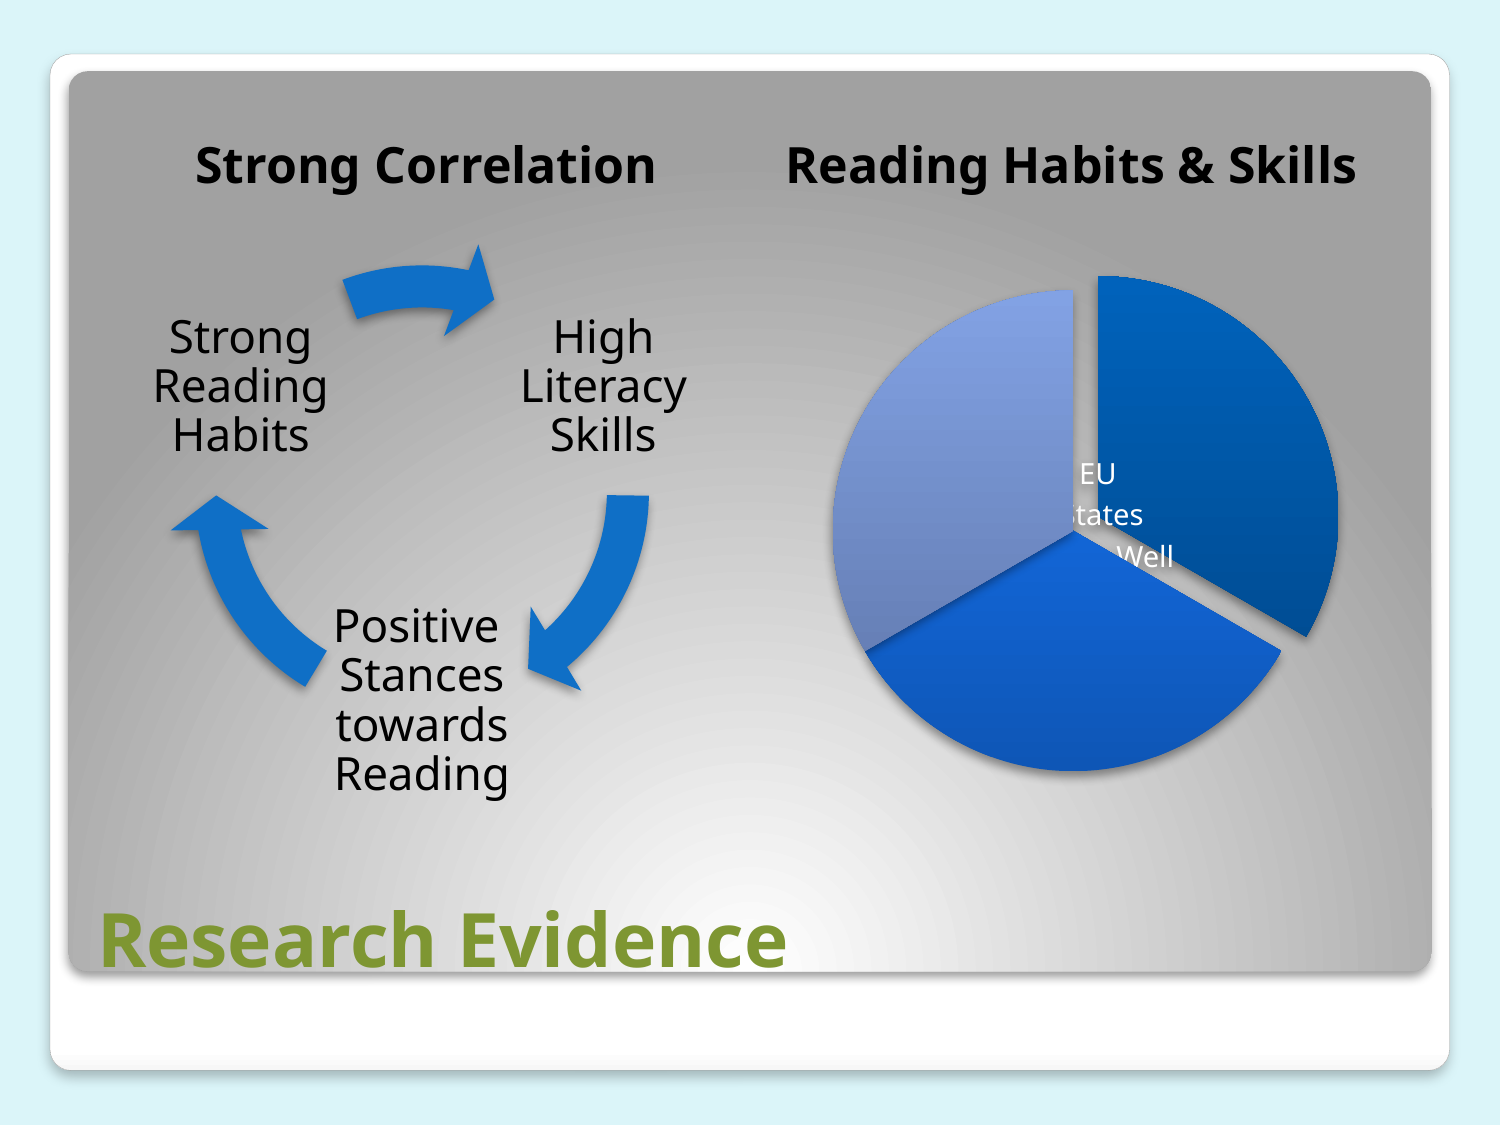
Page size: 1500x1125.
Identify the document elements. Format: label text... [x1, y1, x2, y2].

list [99, 237, 745, 811]
list Strong Correlation [99, 95, 745, 225]
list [762, 237, 1409, 811]
list Reading Habits & Skills [763, 95, 1409, 225]
title Research Evidence [82, 817, 1425, 990]
